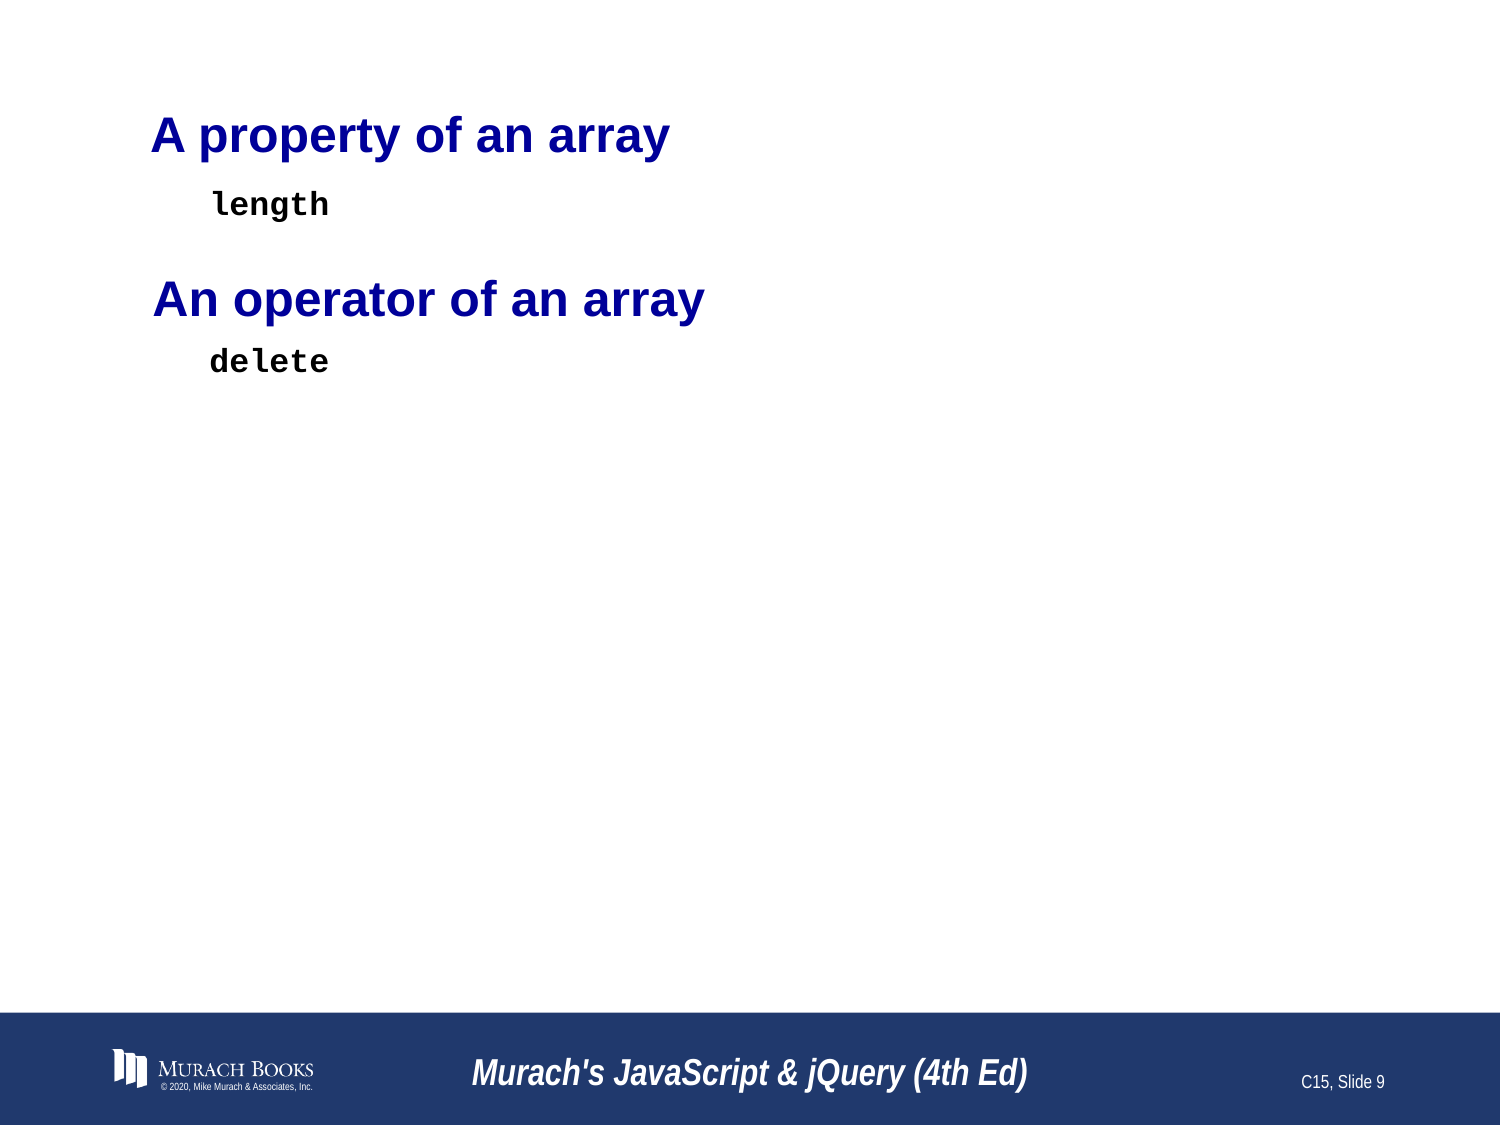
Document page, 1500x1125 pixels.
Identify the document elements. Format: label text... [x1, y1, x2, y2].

title A property of an array [150, 102, 1350, 164]
slide_number C15, Slide 9 [1087, 1025, 1400, 1100]
slide_number Murach's JavaScript & jQuery (4th Ed) [463, 1025, 1050, 1100]
list length An operator of an array delete [137, 174, 1350, 975]
footer © 2020, Mike Murach & Associates, Inc. [12, 1025, 463, 1100]
